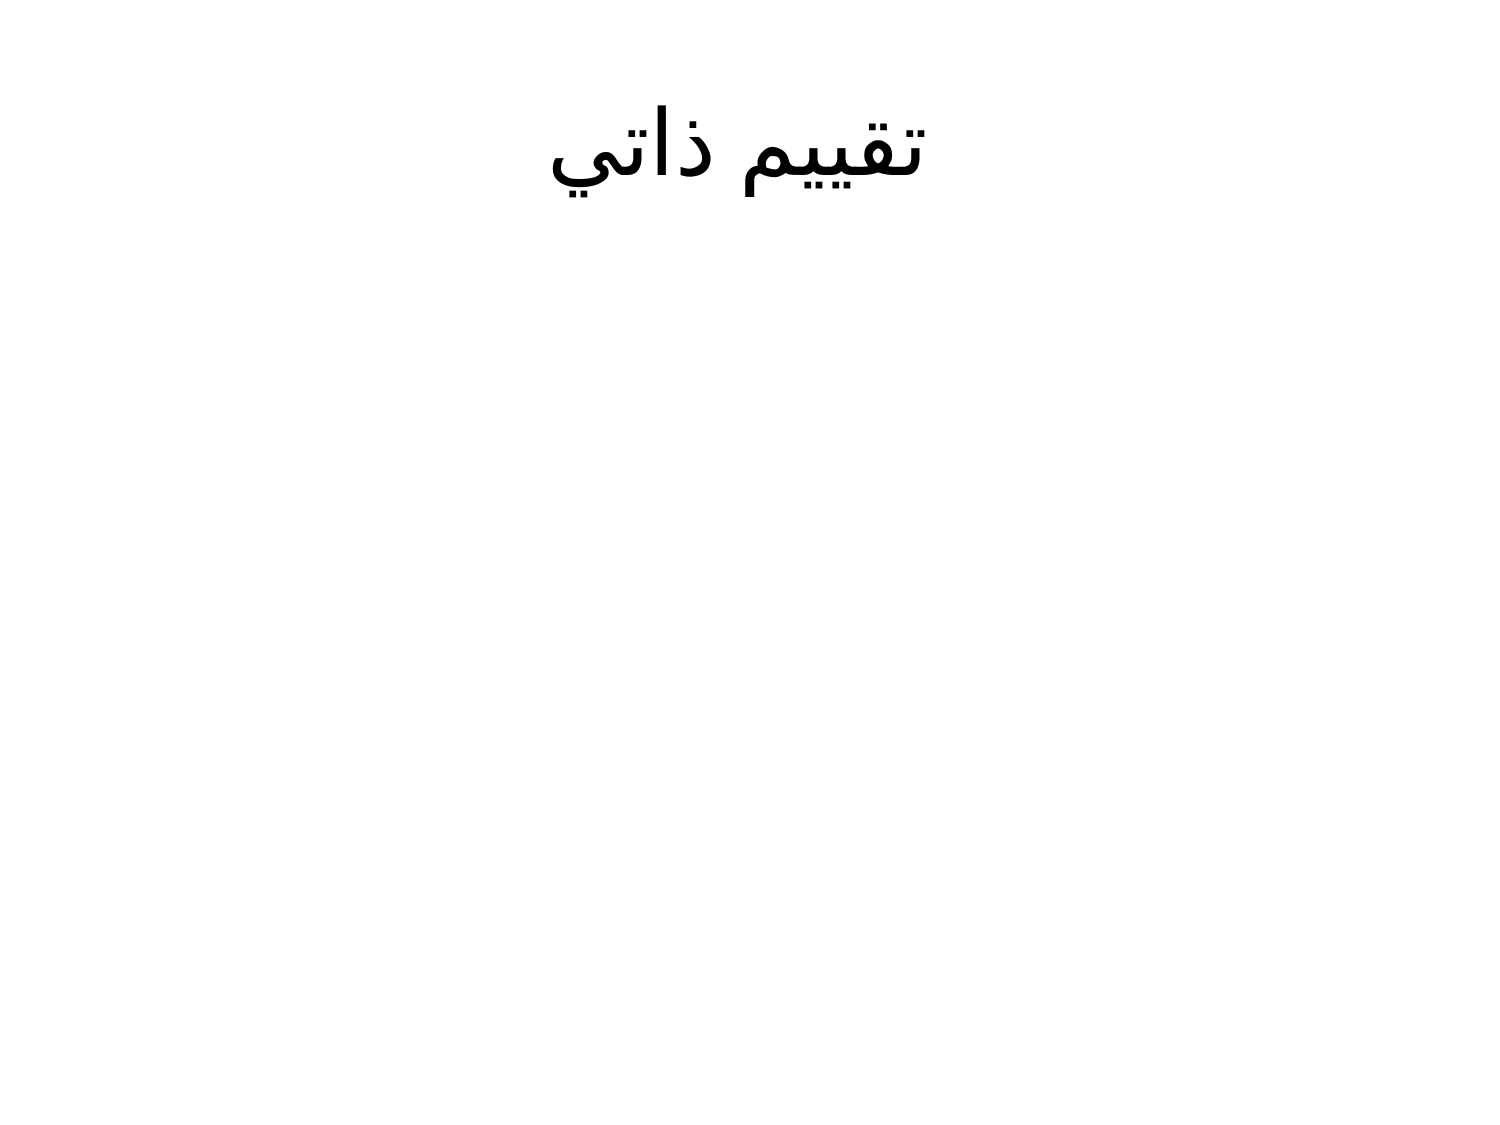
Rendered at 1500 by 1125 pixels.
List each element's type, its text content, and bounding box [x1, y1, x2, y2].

title تقييم ذاتي [75, 45, 1425, 233]
